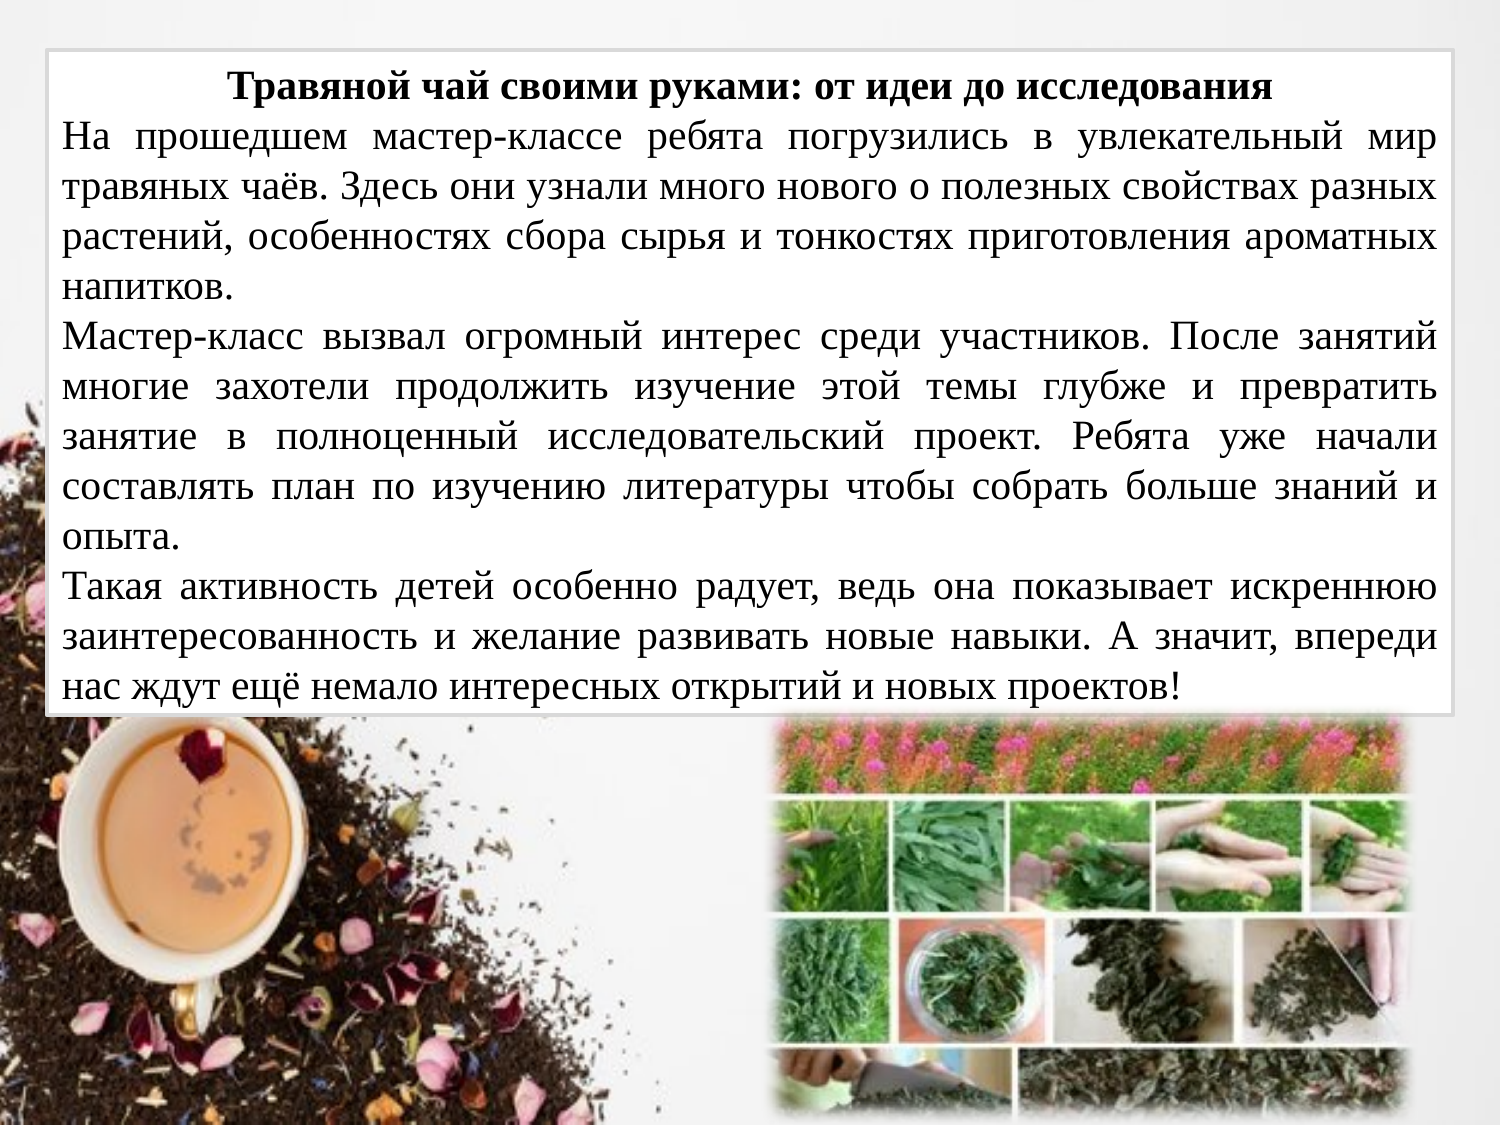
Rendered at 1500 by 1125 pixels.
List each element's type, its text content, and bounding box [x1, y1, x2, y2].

picture [0, 0, 1500, 1125]
text_box Травяной чай своими руками: от идеи до исследования На прошедшем мастер-классе ребята погрузились в увлекательный мир травяных чаёв. Здесь они узнали много нового о полезных свойствах разных растений, особенностях сбора сырья и тонкостях приготовления ароматных напитков. Мастер-класс вызвал огромный интерес среди участников. После занятий многие захотели продолжить изучение этой темы глубже и превратить занятие в полноценный исследовательский проект. Ребята уже начали составлять план по изучению литературы чтобы собрать больше знаний и опыта. Такая активность детей особенно радует, ведь она показывает искреннюю заинтересованность и желание развивать новые навыки. А значит, впереди нас ждут ещё немало интересных открытий и новых проектов! [45, 48, 1455, 717]
